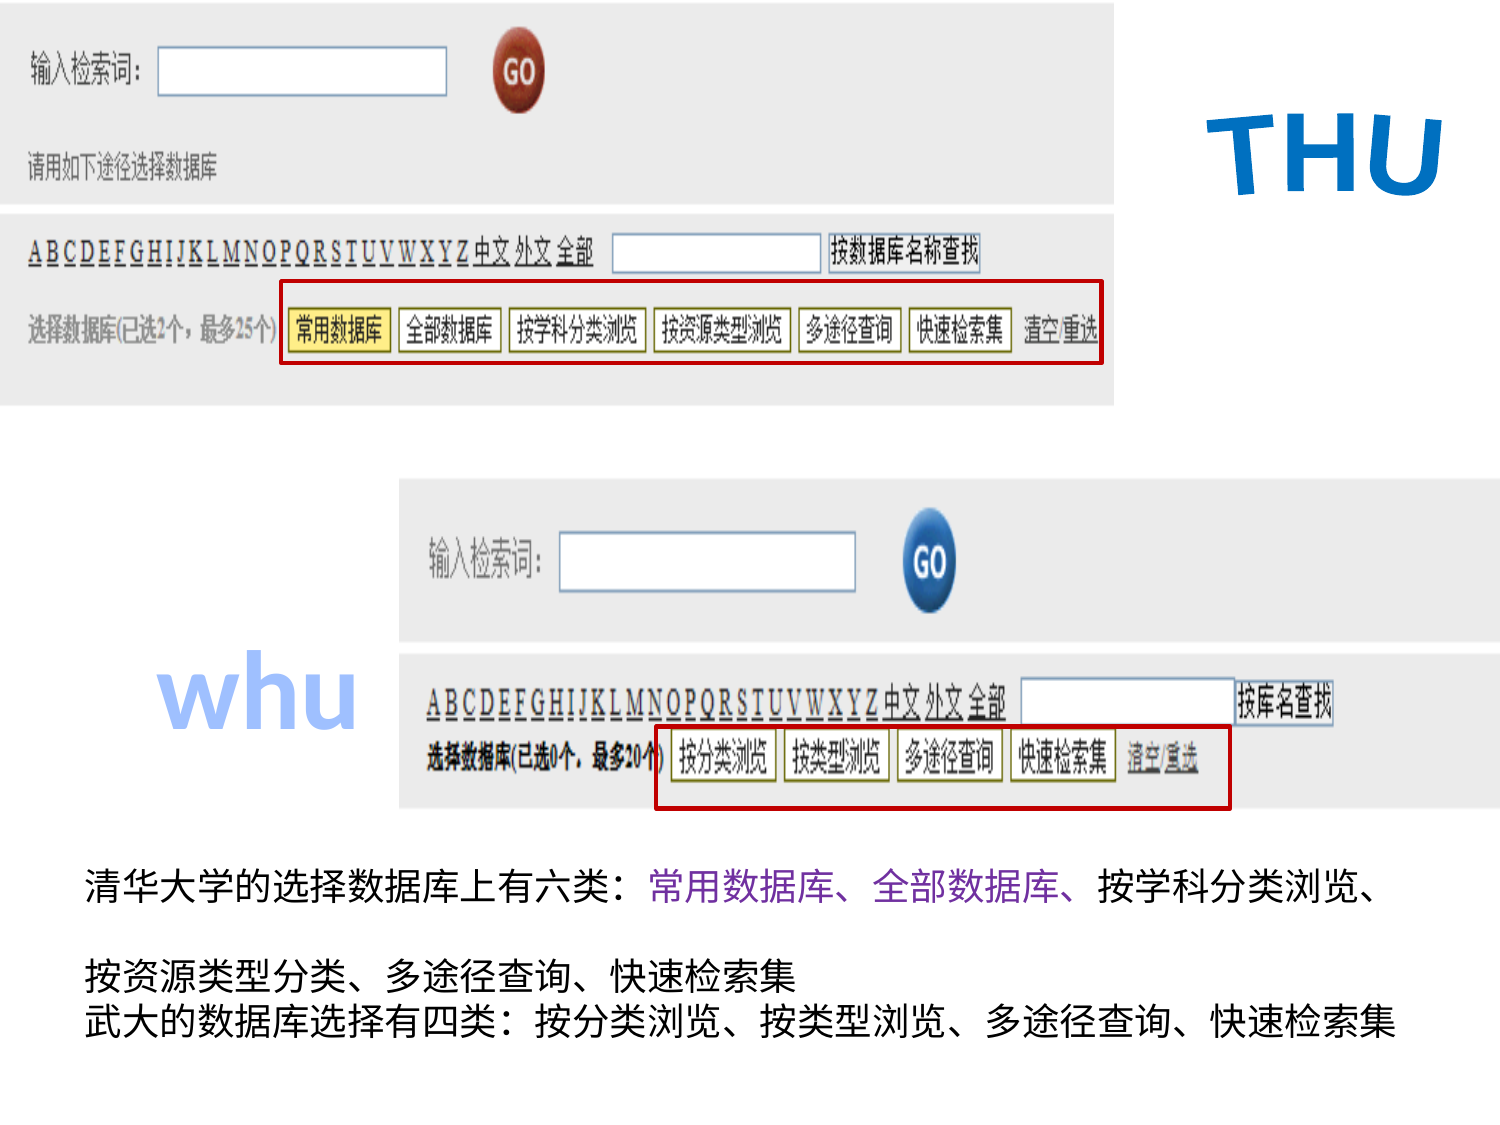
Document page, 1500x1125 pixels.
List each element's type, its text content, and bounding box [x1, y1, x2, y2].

picture [0, 0, 1114, 411]
text_box whu [141, 609, 377, 760]
text_box 清华大学的选择数据库上有六类：常用数据库、全部数据库、按学科分类浏览、 按资源类型分类、多途径查询、快速检索集 武大的数据库选择有四类：按分类浏览、按类型浏览、多途径查询、快速检索集 [70, 855, 1430, 1125]
picture [398, 468, 1500, 822]
